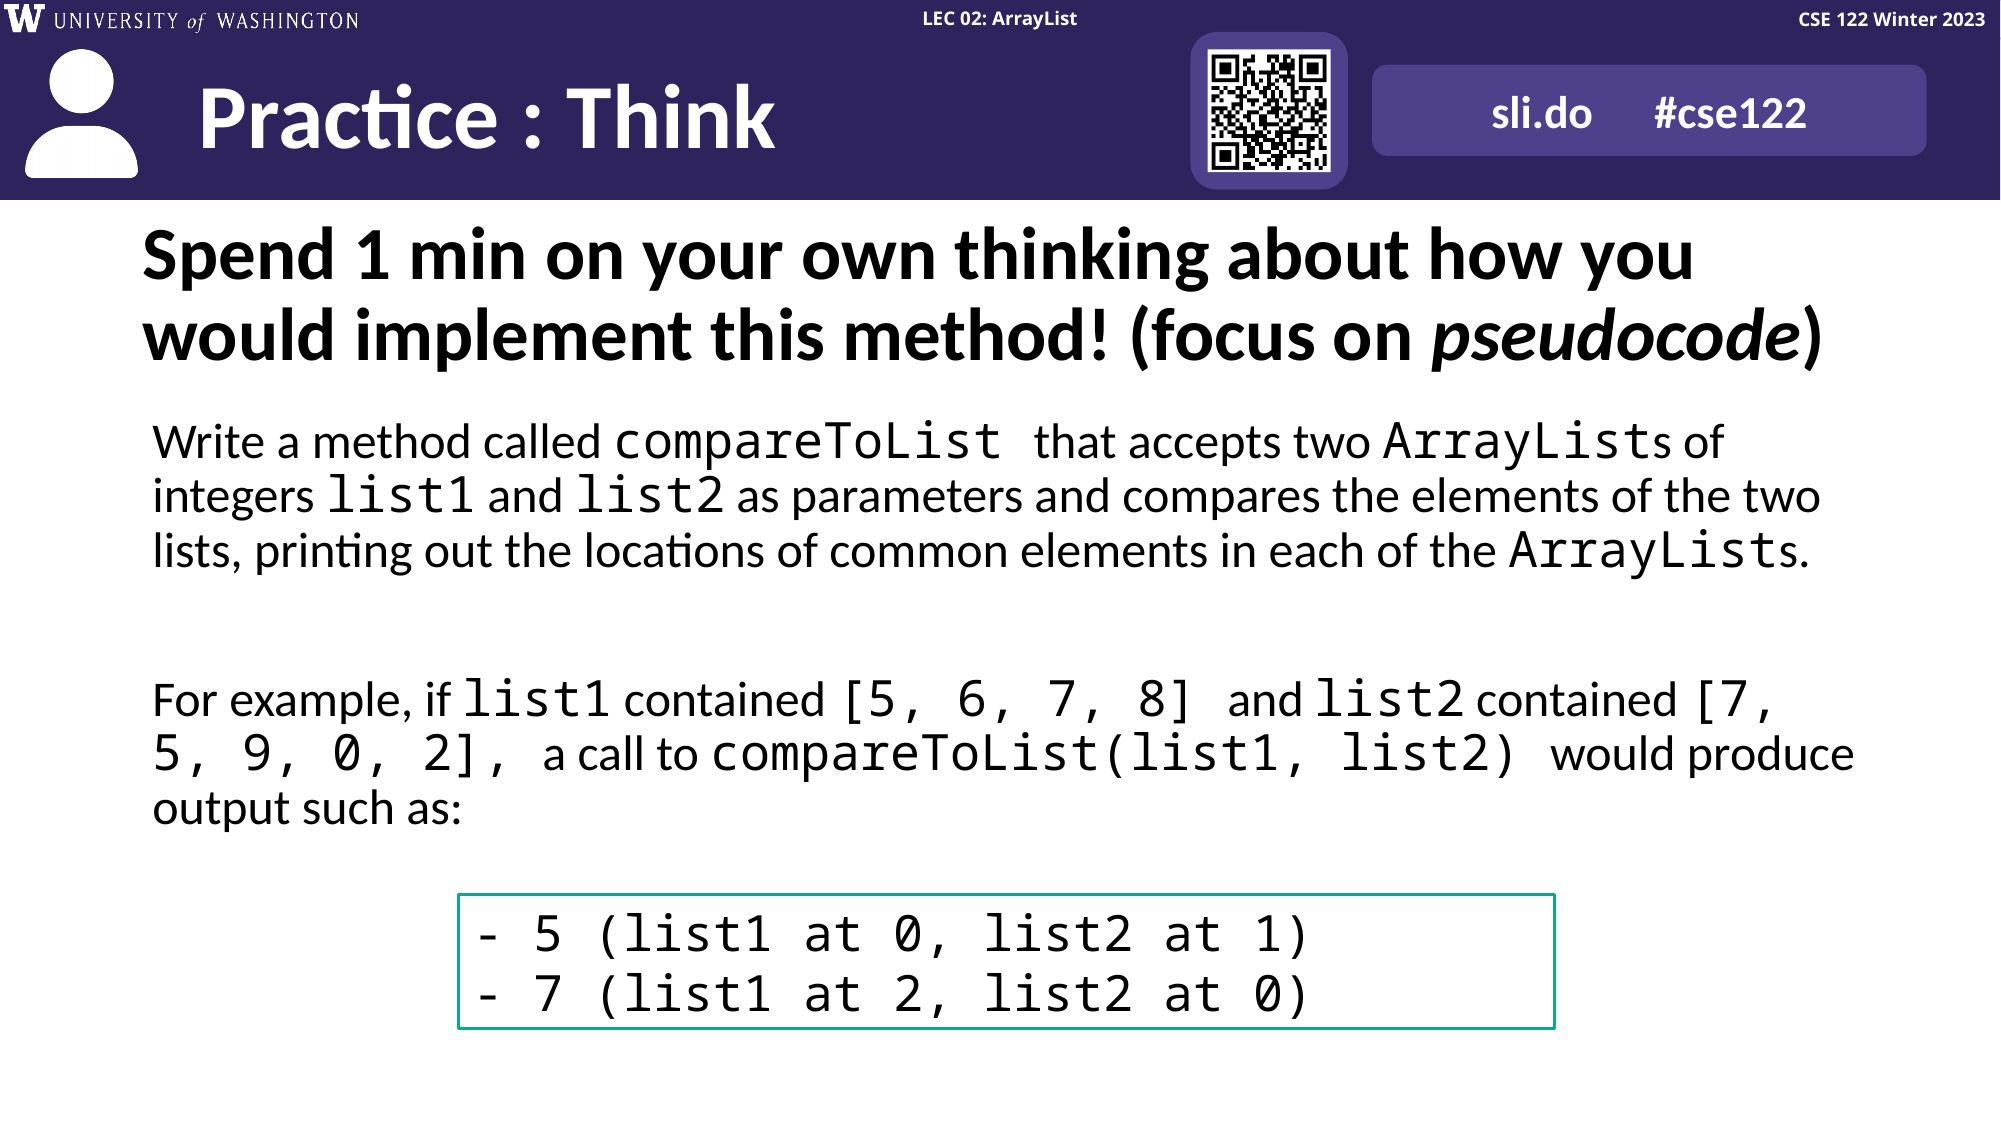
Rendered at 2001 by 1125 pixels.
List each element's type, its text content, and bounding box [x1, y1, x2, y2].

title Spend 1 min on your own thinking about how you would implement this method! (focus on pseudocode) [127, 232, 1863, 359]
picture [25, 49, 138, 178]
picture [1209, 51, 1329, 172]
text_box Write a method called compareToList that accepts two ArrayLists of integers list1 and list2 as parameters and compares the elements of the two lists, printing out the locations of common elements in each of the ArrayLists. For example, if list1 contained [5, 6, 7, 8] and list2 contained [7, 5, 9, 0, 2], a call to compareToList(list1, list2) would produce output such as: [137, 408, 1884, 1014]
text_box - 5 (list1 at 0, list2 at 1) - 7 (list1 at 2, list2 at 0) [458, 894, 1555, 1029]
picture [4, 4, 358, 33]
